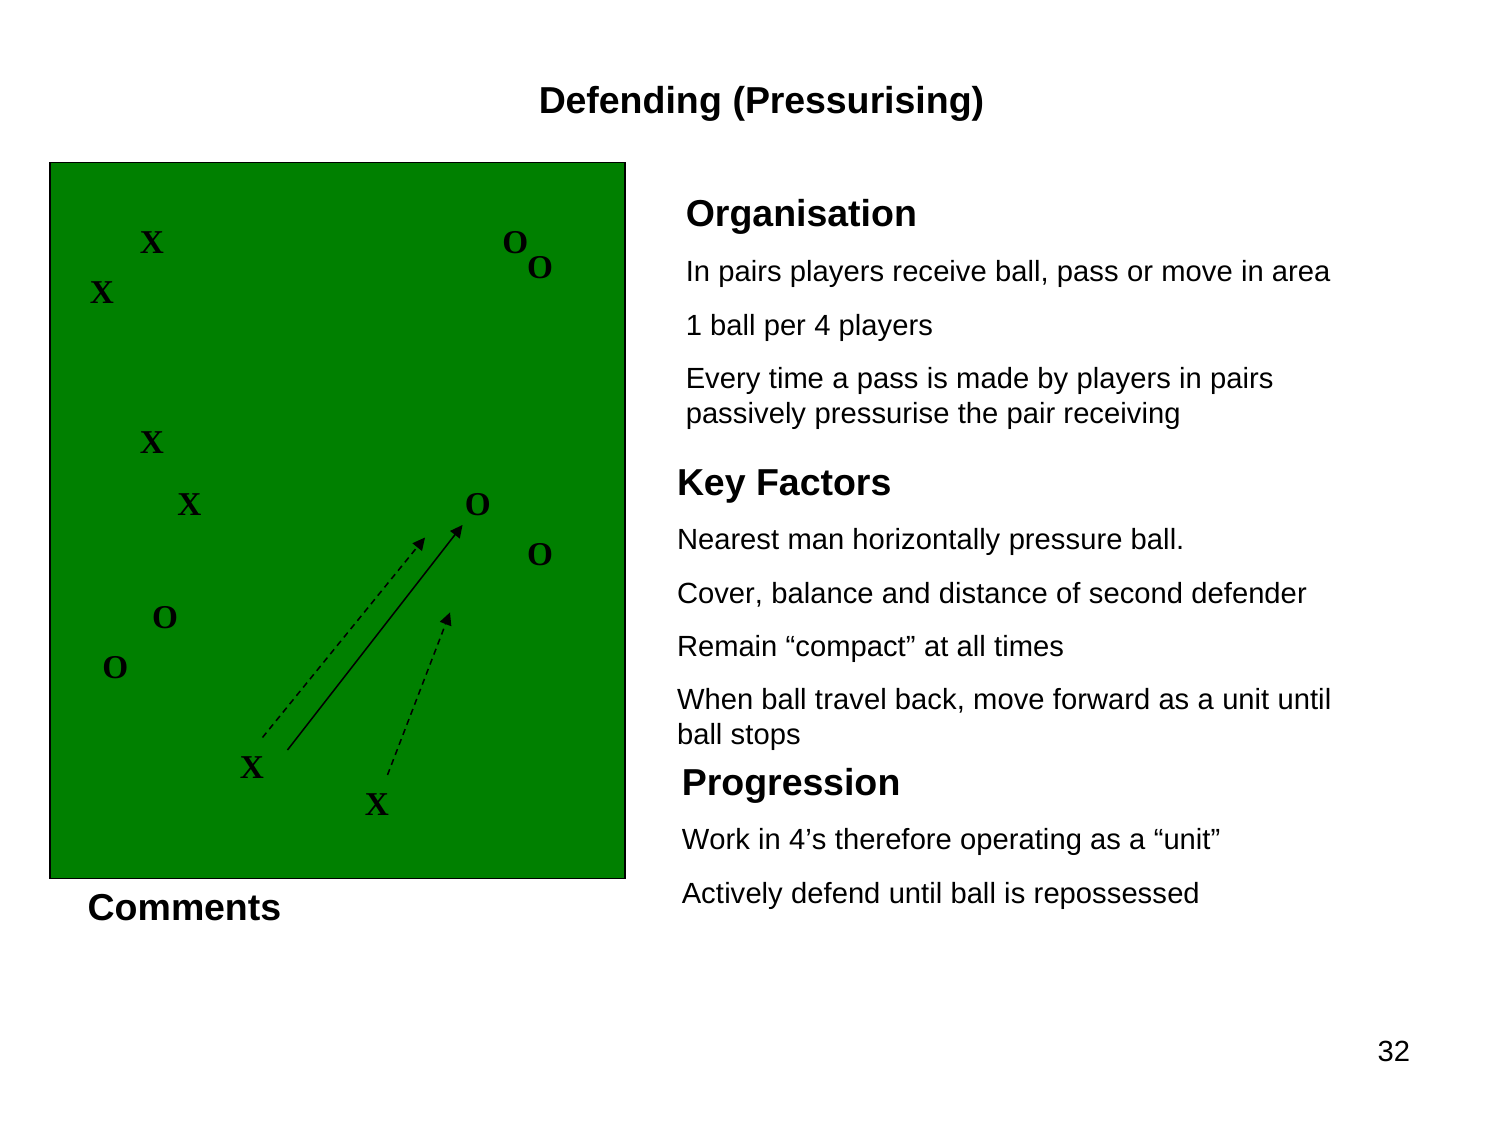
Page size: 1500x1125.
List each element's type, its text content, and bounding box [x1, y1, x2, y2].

text_box [439, 612, 452, 630]
text_box X [224, 737, 288, 793]
text_box O [137, 587, 200, 643]
text_box [412, 537, 426, 552]
text_box X [74, 262, 138, 318]
text_box Key Factors Nearest man horizontally pressure ball. Cover, balance and distance of second defender Remain “compact” at all times When ball travel back, move forward as a unit until ball stops [662, 449, 1388, 759]
text_box [49, 162, 625, 879]
text_box O [487, 212, 550, 268]
text_box X [124, 212, 188, 268]
text_box Organisation In pairs players receive ball, pass or move in area 1 ball per 4 players Every time a pass is made by players in pairs passively pressurise the pair receiving [671, 181, 1412, 437]
text_box Defending (Pressurising) [253, 0, 1270, 198]
text_box X [124, 412, 188, 468]
text_box O [87, 637, 150, 693]
text_box O [512, 524, 575, 581]
text_box O [512, 237, 575, 293]
text_box <number> [1074, 1024, 1425, 1103]
text_box X [162, 474, 225, 531]
text_box [287, 525, 463, 751]
text_box Progression Work in 4’s therefore operating as a “unit” Actively defend until ball is repossessed [667, 749, 1412, 917]
text_box X [349, 774, 413, 831]
text_box O [449, 474, 513, 531]
text_box Comments [72, 879, 624, 936]
